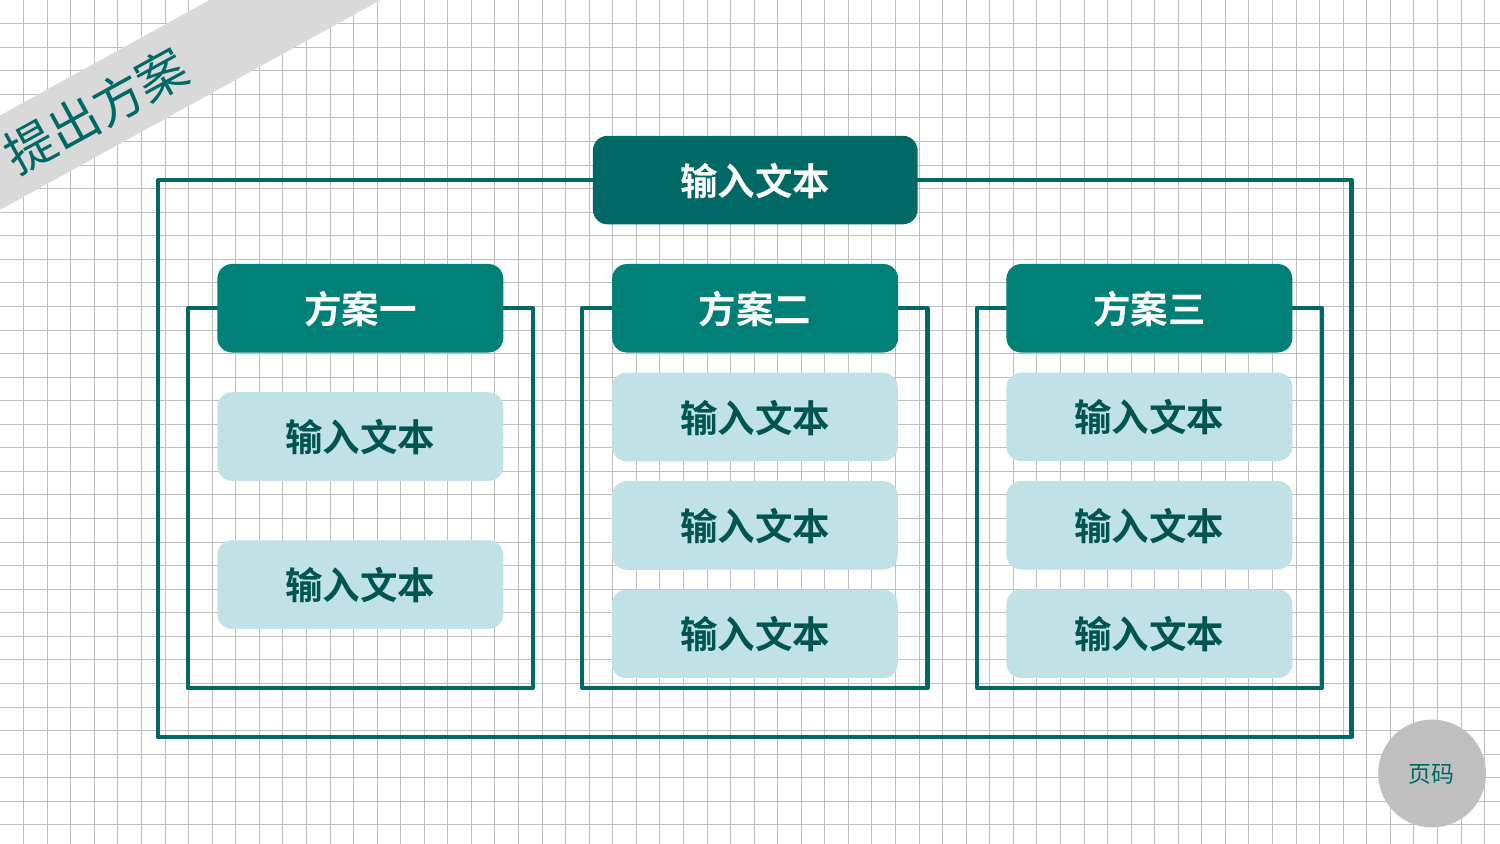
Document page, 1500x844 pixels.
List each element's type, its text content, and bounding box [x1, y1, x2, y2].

text_box [580, 306, 930, 690]
text_box 页码 [1376, 717, 1489, 830]
text_box 输入文本 [590, 133, 920, 227]
text_box 方案一 [215, 261, 506, 355]
text_box 输入文本 [215, 538, 506, 632]
text_box 输入文本 [1004, 478, 1295, 572]
text_box 输入文本 [609, 479, 901, 572]
text_box 输入文本 [1004, 587, 1295, 681]
text_box 输入文本 [1004, 370, 1295, 464]
text_box 输入文本 [215, 390, 506, 483]
text_box [186, 306, 535, 690]
text_box 方案三 [1004, 261, 1295, 355]
text_box 输入文本 [609, 370, 901, 464]
text_box 方案二 [610, 261, 901, 355]
text_box [156, 178, 1354, 739]
text_box 提出方案 [0, 0, 385, 213]
text_box 输入文本 [609, 587, 901, 681]
